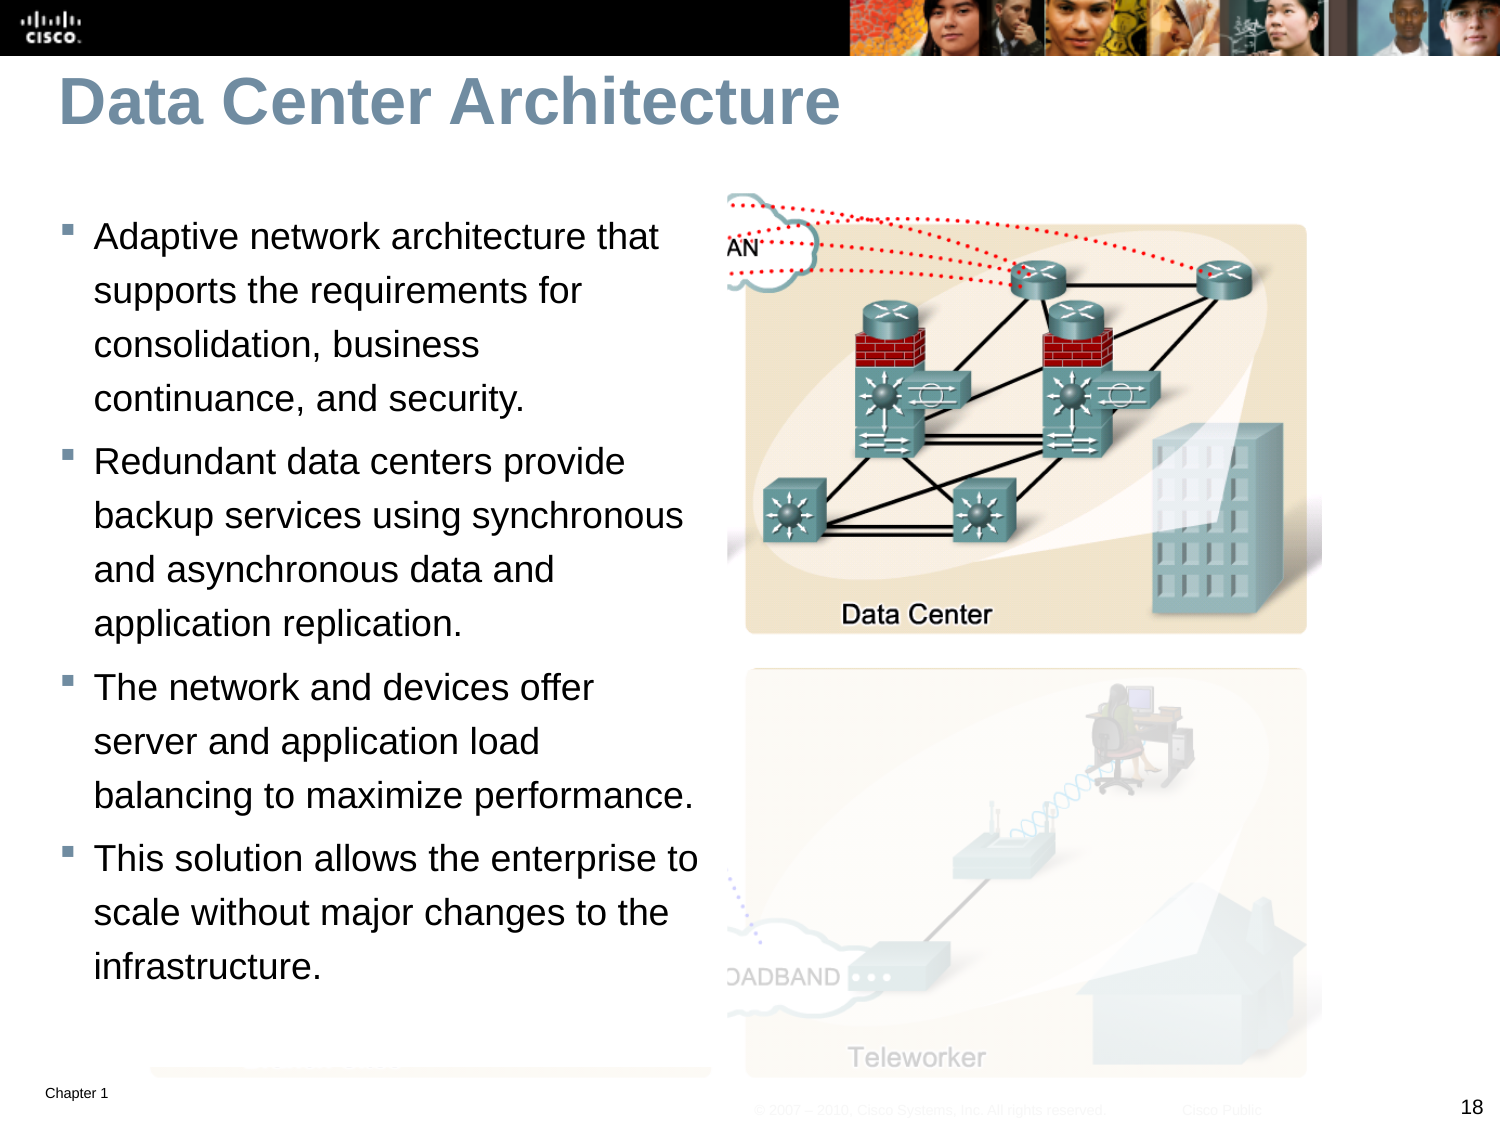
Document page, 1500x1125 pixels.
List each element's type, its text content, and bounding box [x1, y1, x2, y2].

text_box [35, 172, 728, 1067]
picture [0, 0, 1500, 56]
title Data Center Architecture [44, 59, 1443, 182]
text_box [143, 669, 1390, 1125]
picture [137, 189, 1322, 1082]
list Adaptive network architecture that supports the requirements for consolidation, business continuance, and security. Redundant data centers provide backup services using synchronous and asynchronous data and application replication. The network and devices offer server and application load balancing to maximize performance. This solution allows the enterprise to scale without major changes to the infrastructure. [45, 196, 132, 1049]
